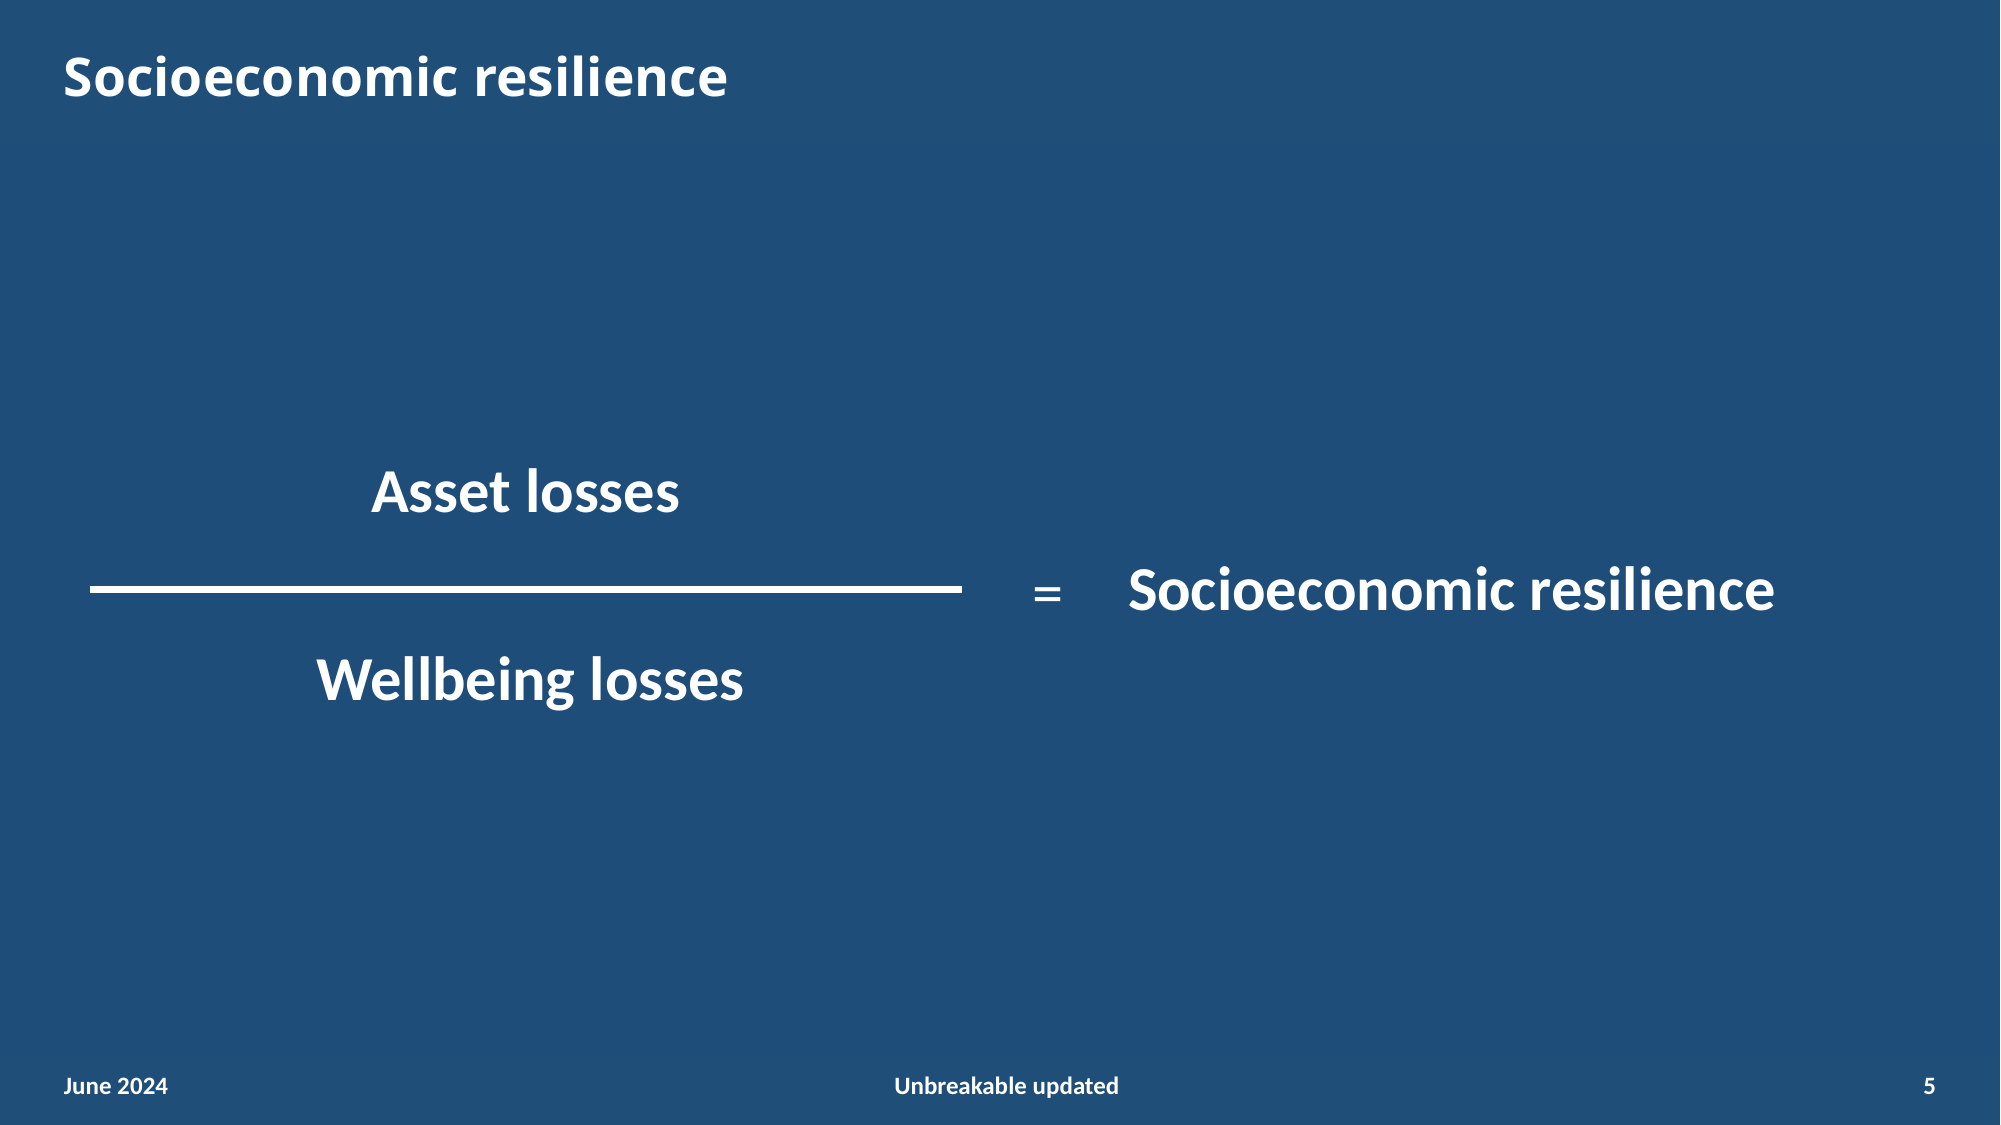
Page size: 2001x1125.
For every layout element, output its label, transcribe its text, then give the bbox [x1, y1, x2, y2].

text_box Wellbeing losses [252, 631, 809, 721]
text_box Asset losses [319, 443, 733, 533]
slide_number 5 [1501, 1054, 1951, 1115]
text_box = [1017, 544, 1079, 634]
text_box [0, 144, 2000, 1055]
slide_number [49, 1054, 499, 1115]
text_box Socioeconomic resilience [1092, 540, 1813, 631]
footer Unbreakable updated [543, 1055, 1471, 1115]
title Socioeconomic resilience [49, 42, 1962, 116]
